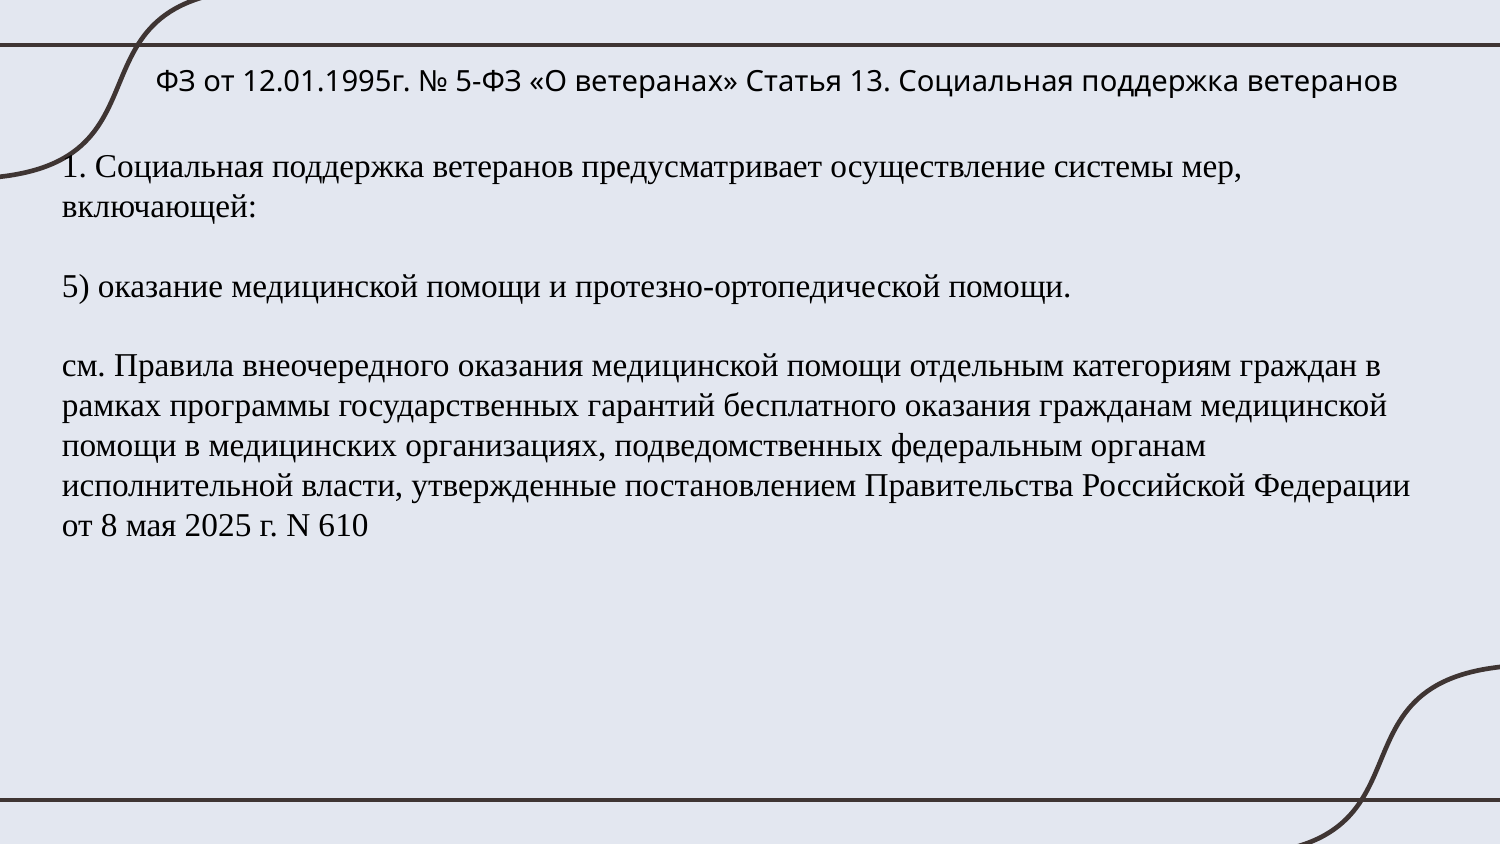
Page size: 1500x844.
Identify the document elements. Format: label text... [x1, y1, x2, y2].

title 1. Социальная поддержка ветеранов предусматривает осуществление системы мер, включающей: 5) оказание медицинской помощи и протезно-ортопедической помощи. см. Правила внеочередного оказания медицинской помощи отдельным категориям граждан в рамках программы государственных гарантий бесплатного оказания гражданам медицинской помощи в медицинских организациях, подведомственных федеральным органам исполнительной власти, утвержденные постановлением Правительства Российской Федерации от 8 мая 2025 г. N 610 [46, 128, 1454, 622]
subtitle ФЗ от 12.01.1995г. № 5-ФЗ «О ветеранах» Статья 13. Социальная поддержка ветеранов [140, 46, 1442, 106]
